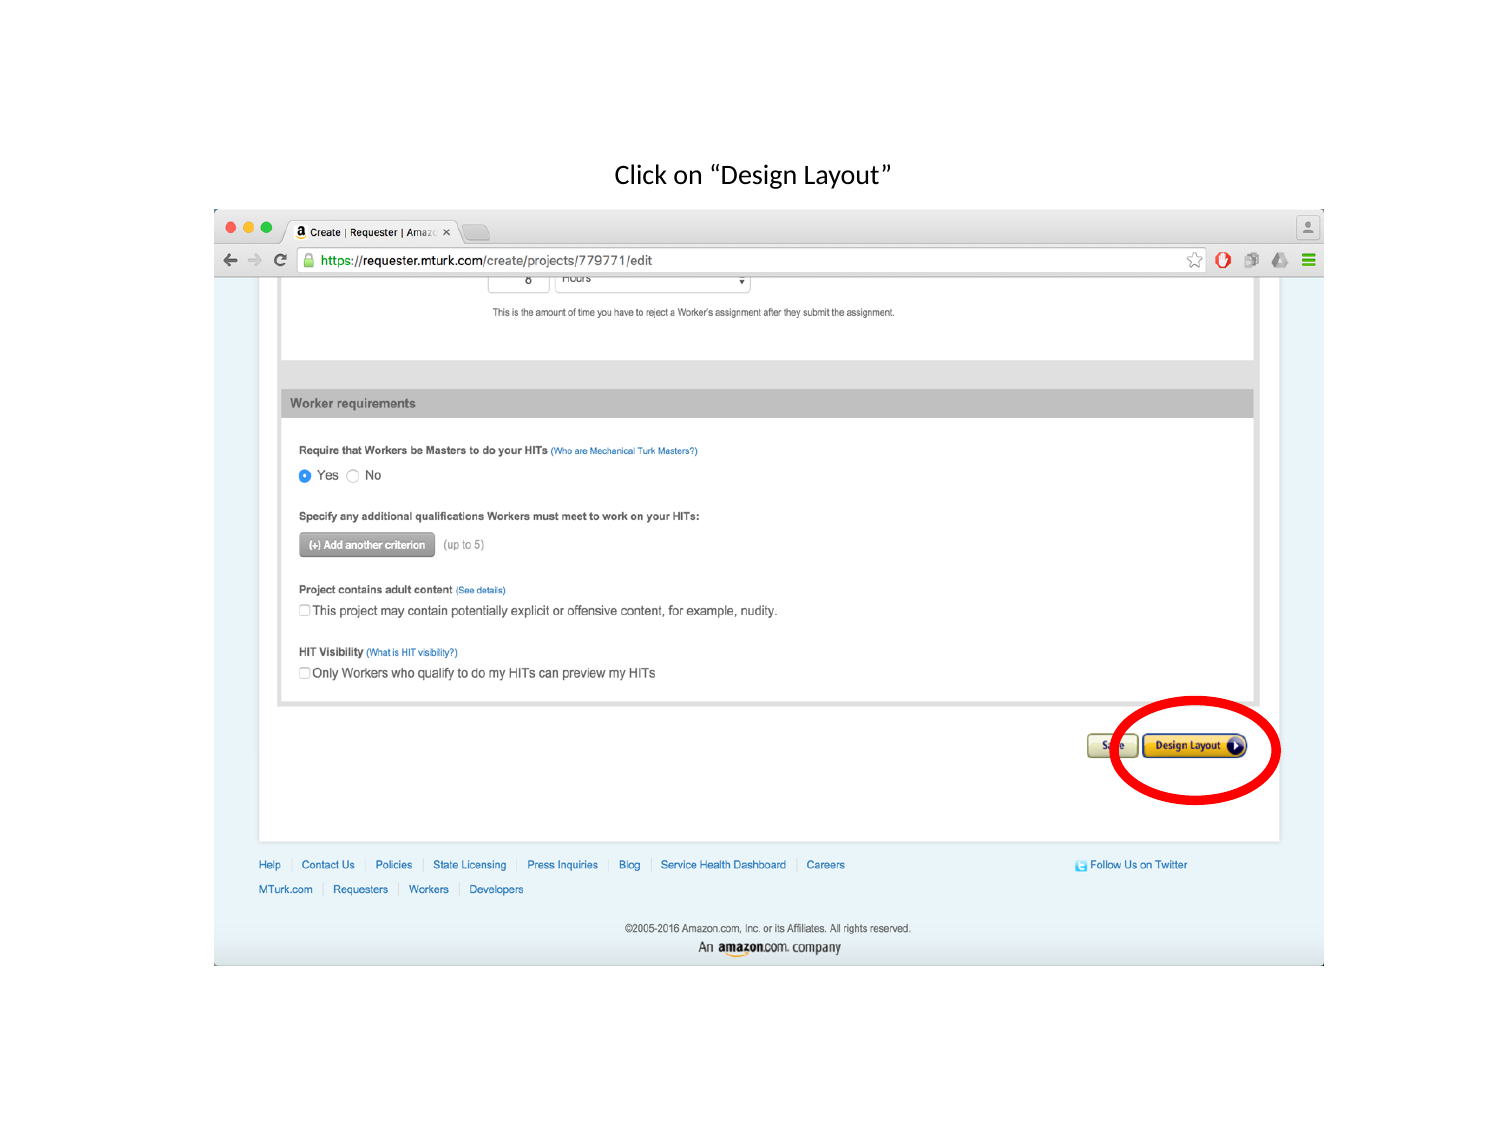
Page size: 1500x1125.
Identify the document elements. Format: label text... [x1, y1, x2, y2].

picture [214, 209, 1324, 966]
text_box Click on “Design Layout” [599, 149, 908, 209]
